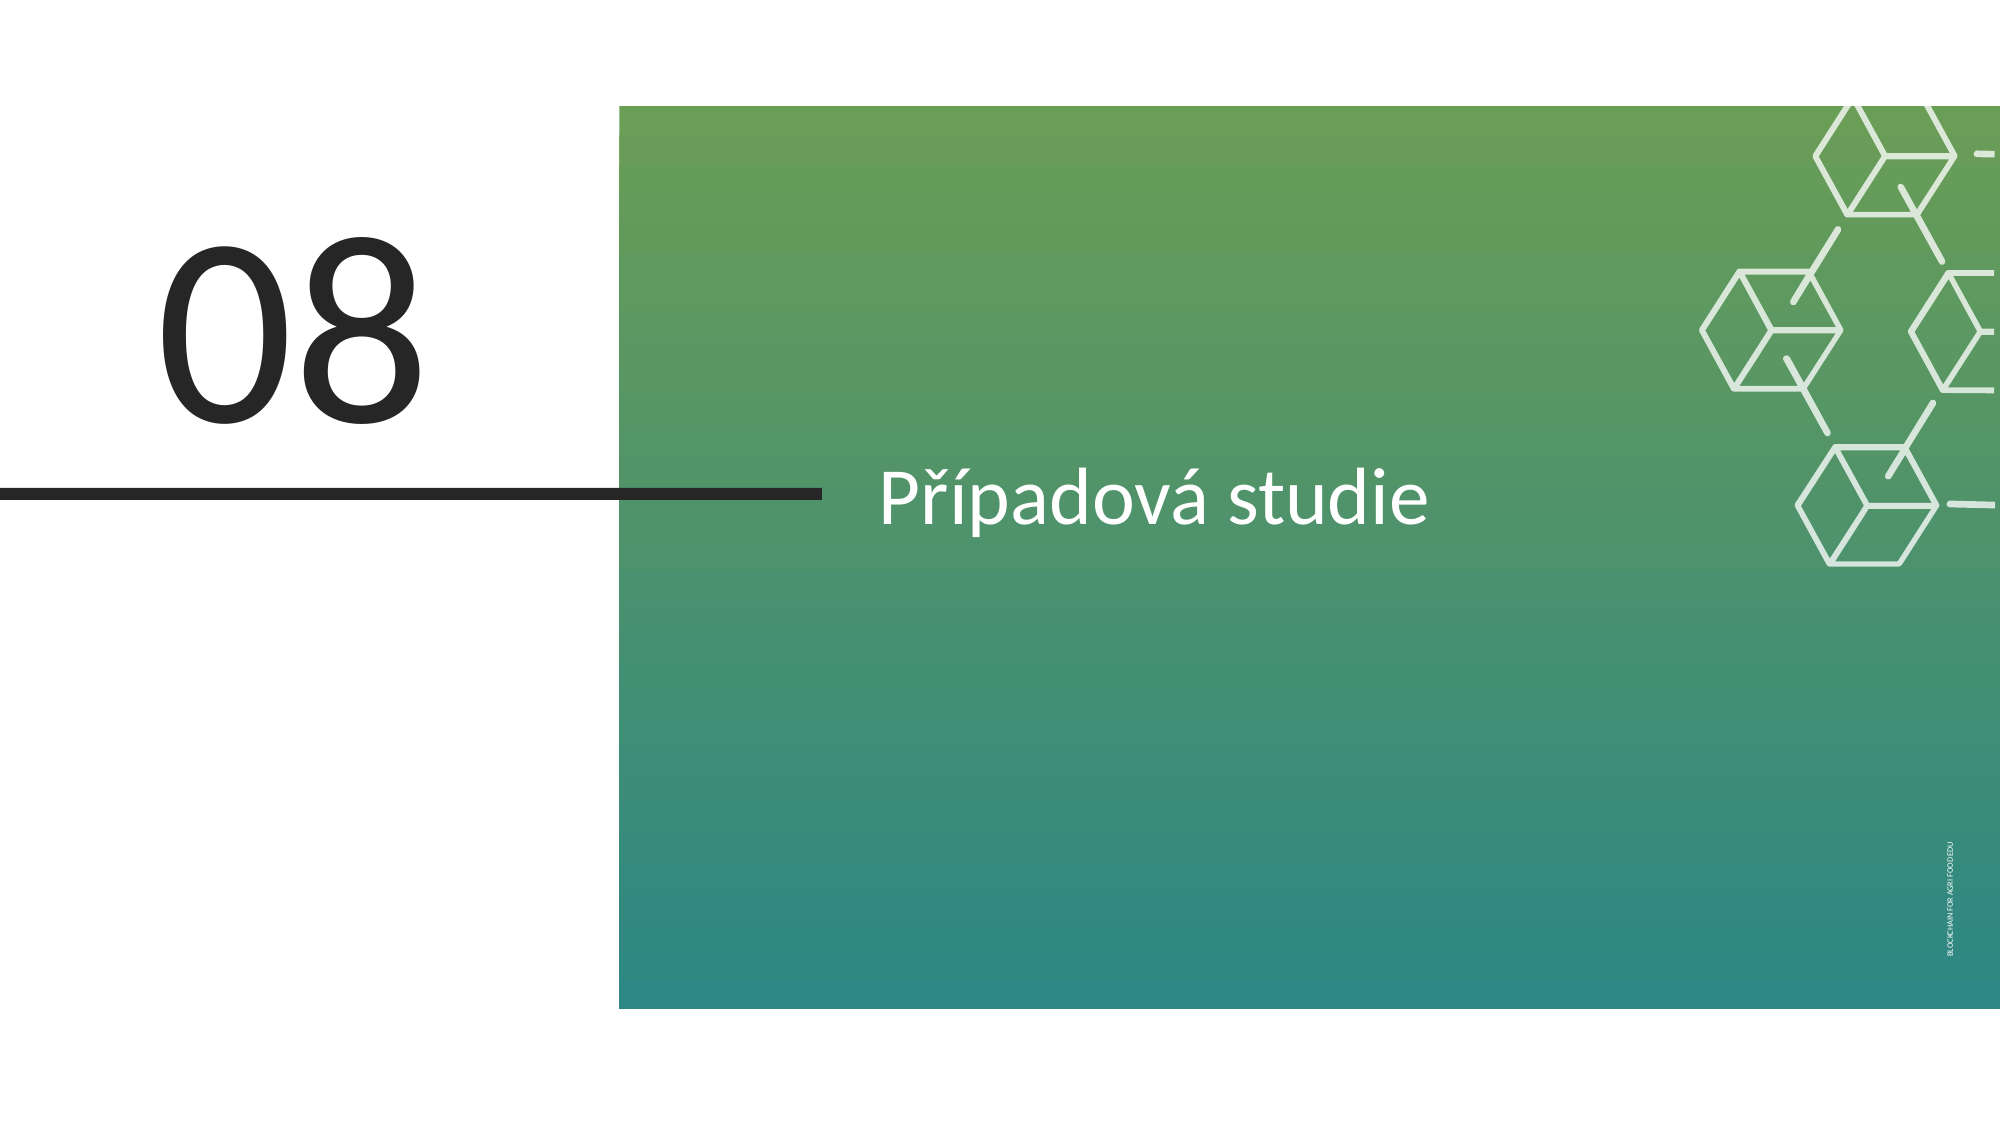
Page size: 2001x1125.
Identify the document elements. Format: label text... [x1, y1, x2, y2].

list Případová studie [864, 446, 1709, 899]
list 08 [141, 180, 481, 277]
